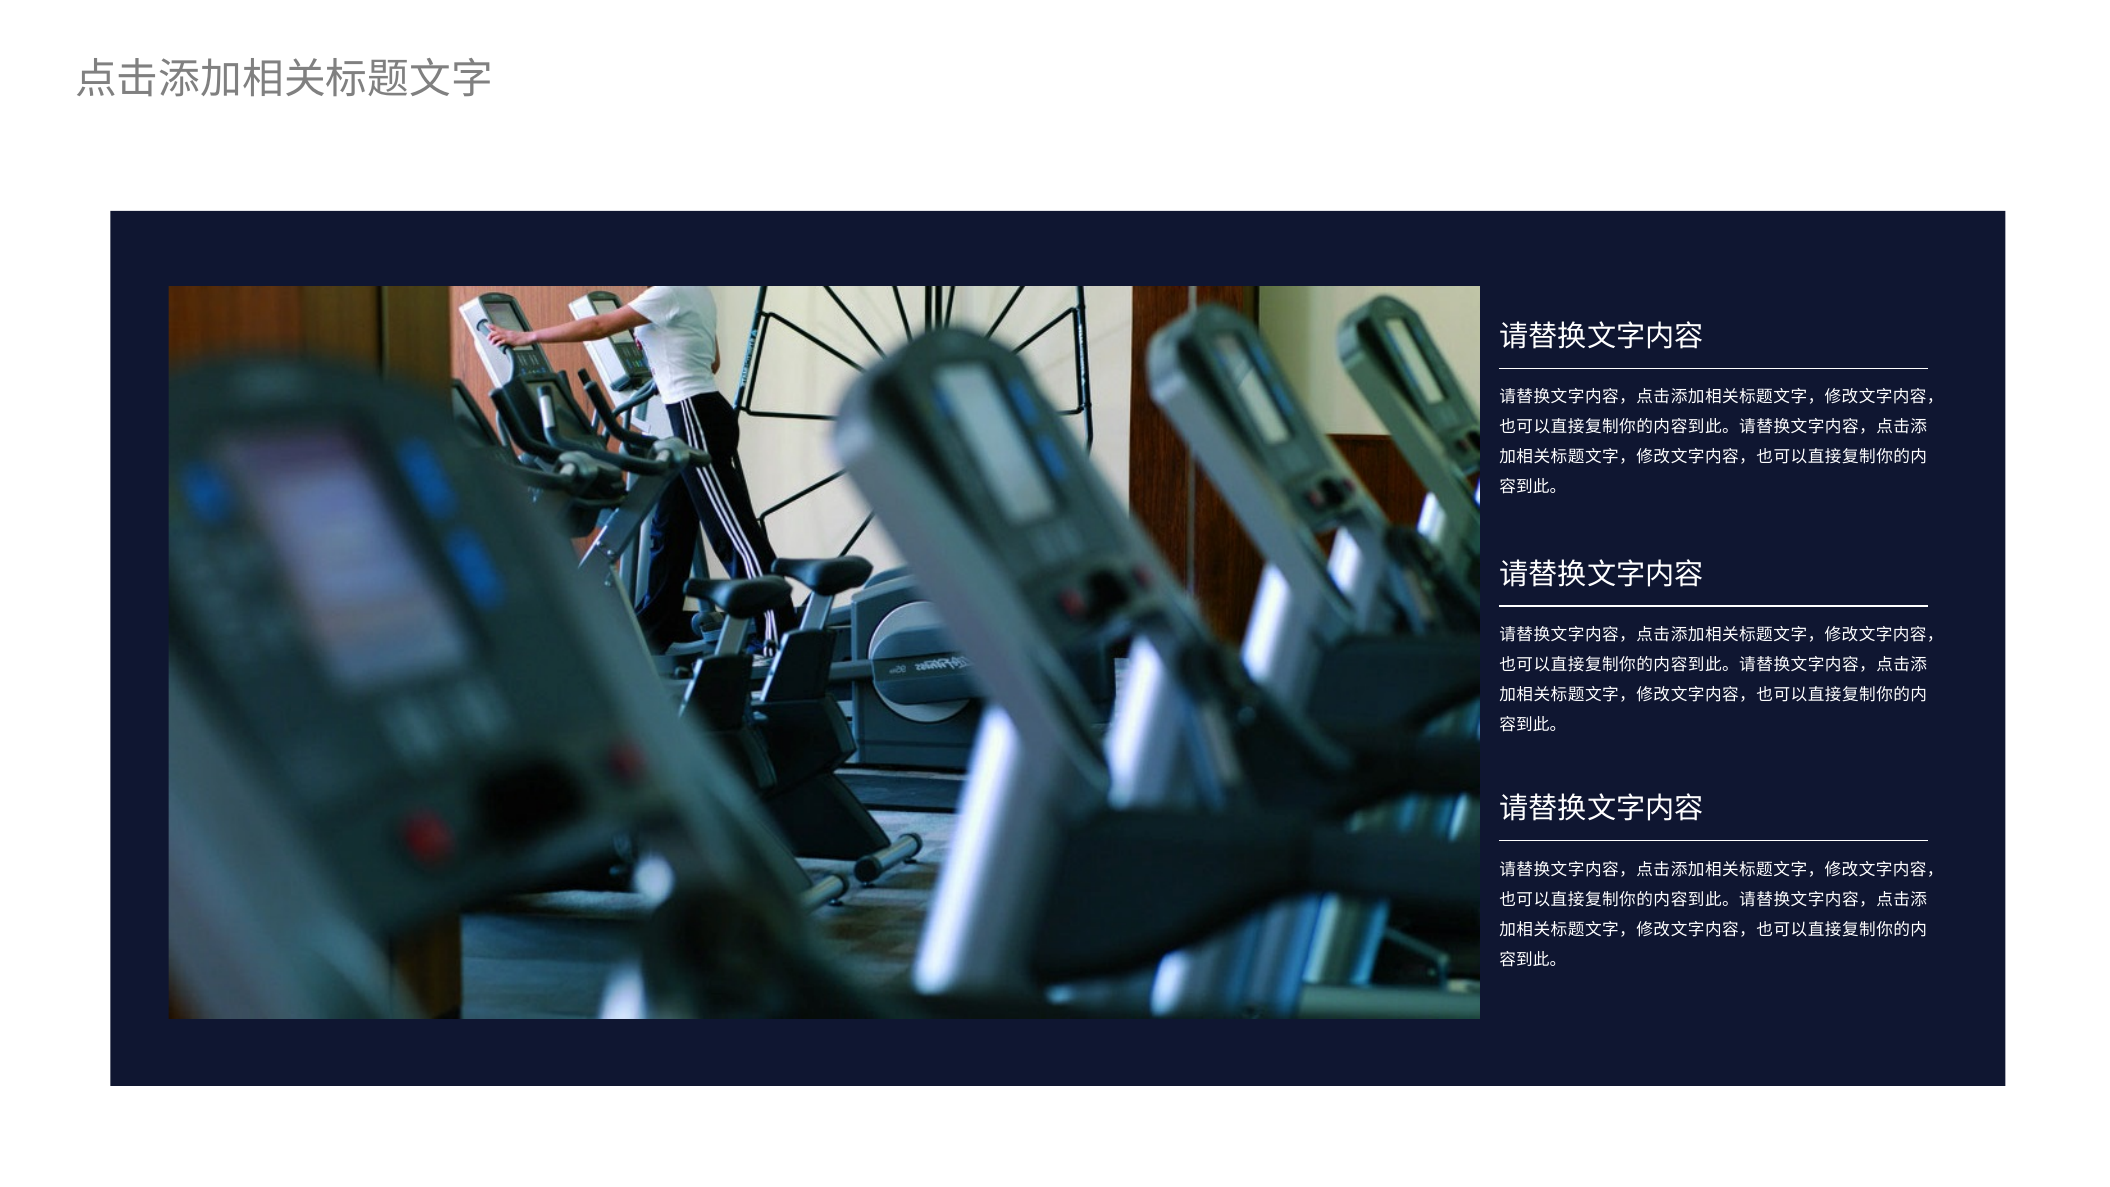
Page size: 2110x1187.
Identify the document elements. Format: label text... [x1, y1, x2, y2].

text_box 请替换文字内容，点击添加相关标题文字，修改文字内容，也可以直接复制你的内容到此。请替换文字内容，点击添加相关标题文字，修改文字内容，也可以直接复制你的内容到此。 [1483, 368, 1944, 527]
text_box [168, 285, 1481, 1019]
text_box 点击添加相关标题文字 [59, 44, 563, 107]
text_box 请替换文字内容，点击添加相关标题文字，修改文字内容，也可以直接复制你的内容到此。请替换文字内容，点击添加相关标题文字，修改文字内容，也可以直接复制你的内容到此。 [1483, 605, 1944, 764]
text_box [109, 210, 2006, 1087]
text_box 请替换文字内容 [1483, 547, 1842, 605]
text_box 请替换文字内容，点击添加相关标题文字，修改文字内容，也可以直接复制你的内容到此。请替换文字内容，点击添加相关标题文字，修改文字内容，也可以直接复制你的内容到此。 [1483, 840, 1944, 999]
text_box 请替换文字内容 [1483, 309, 1842, 368]
text_box 请替换文字内容 [1483, 781, 1842, 840]
